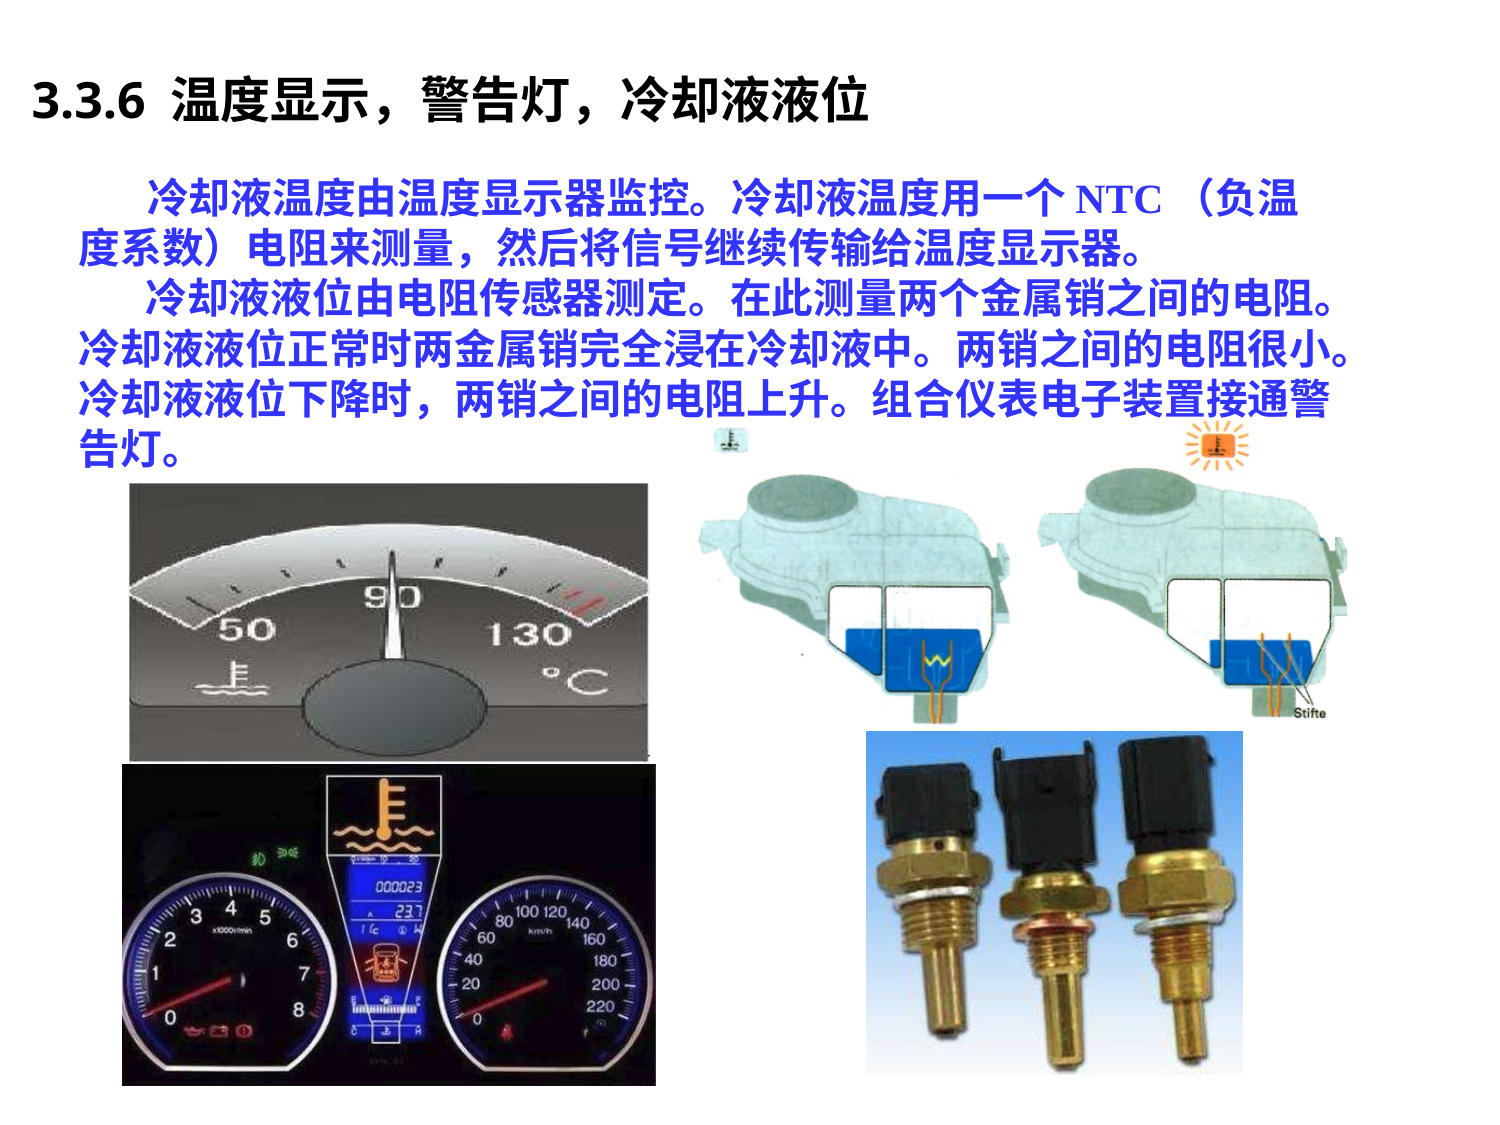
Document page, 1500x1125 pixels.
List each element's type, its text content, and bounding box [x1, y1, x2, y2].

text_box 冷却液温度由温度显示器监控。冷却液温度用一个NTC（负温度系数）电阻来测量，然后将信号继续传输给温度显示器。 冷却液液位由电阻传感器测定。在此测量两个金属销之间的电阻。冷却液液位正常时两金属销完全浸在冷却液中。两销之间的电阻很小。冷却液液位下降时，两销之间的电阻上升。组合仪表电子装置接通警告灯。 [63, 164, 1348, 480]
picture [690, 409, 1357, 1075]
title 3.3.6 温度显示，警告灯，冷却液液位 [16, 32, 1138, 166]
picture [122, 482, 656, 1087]
